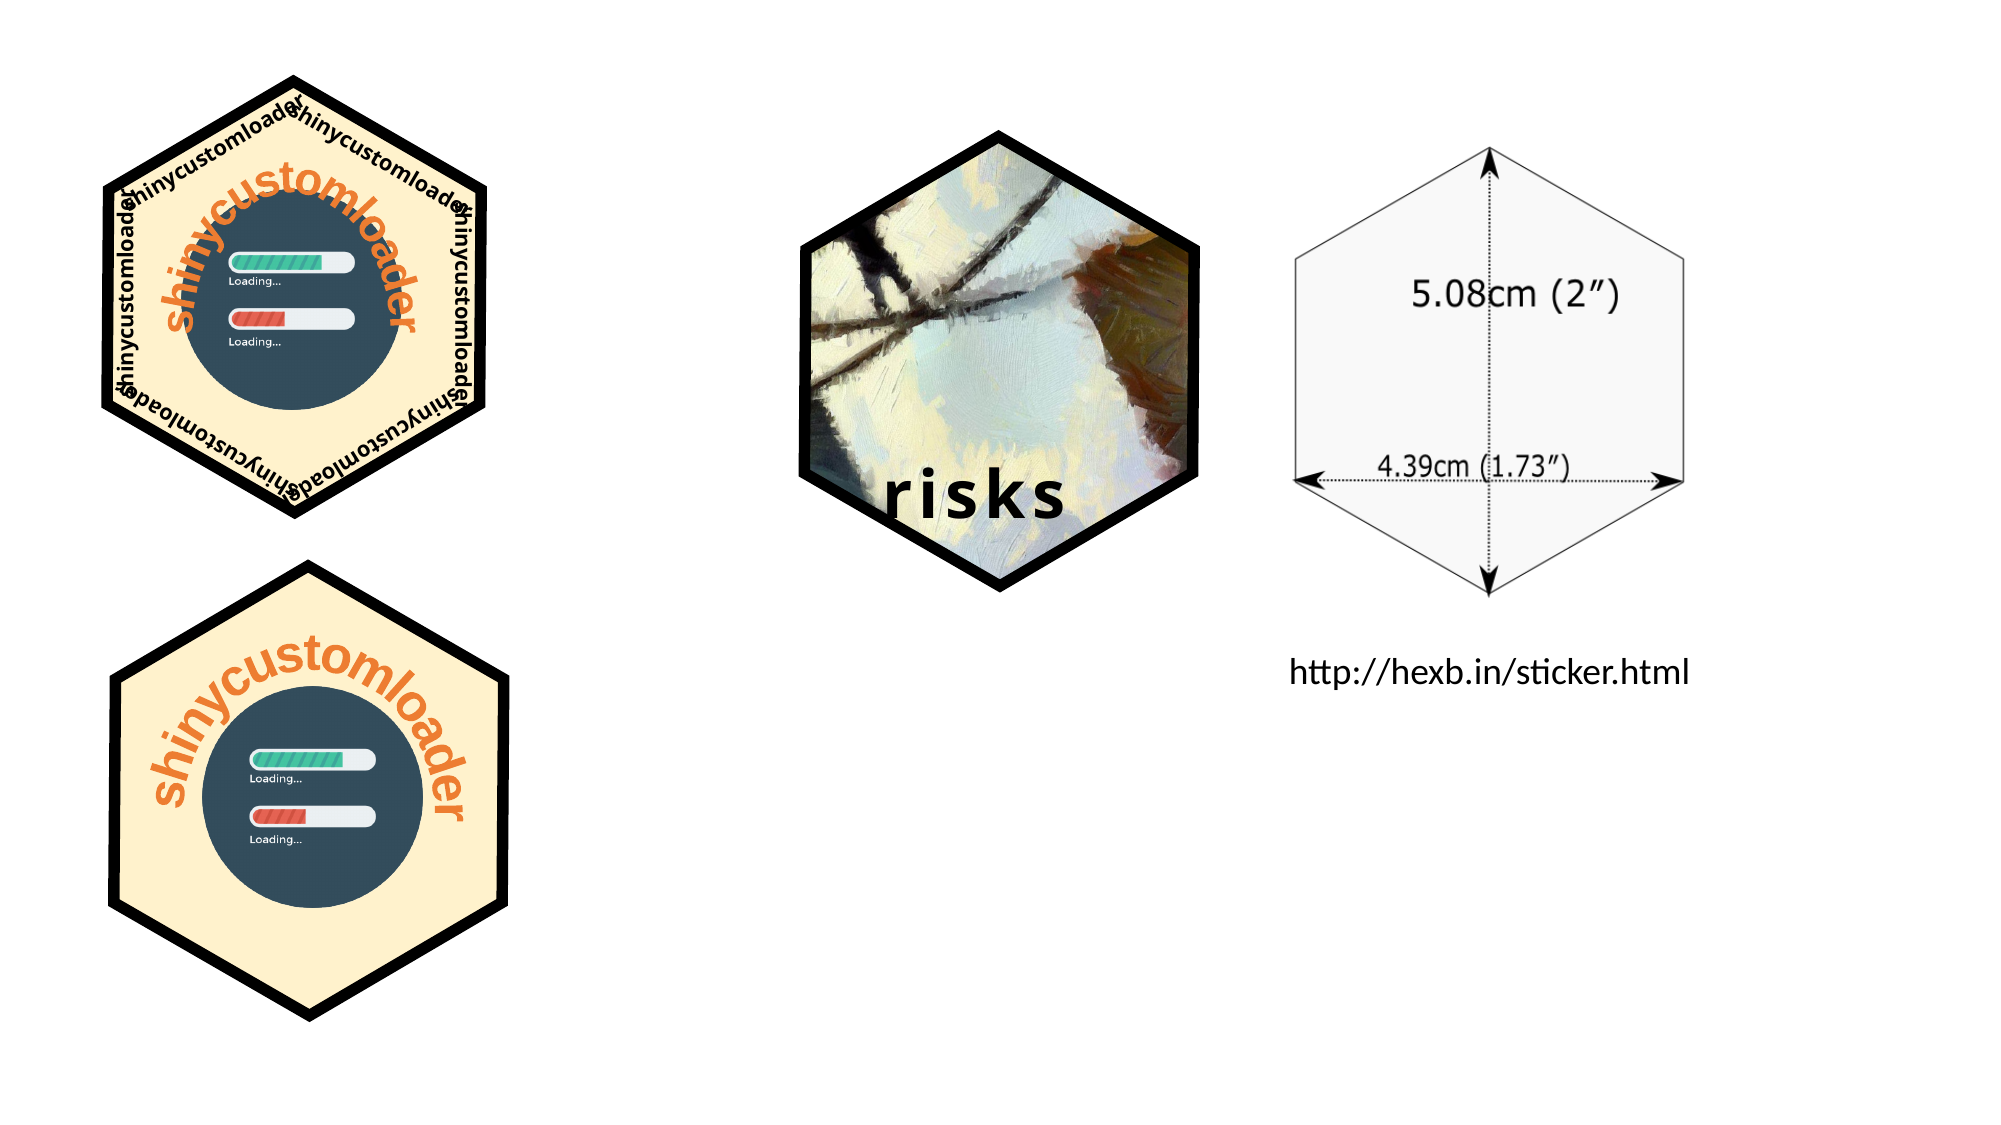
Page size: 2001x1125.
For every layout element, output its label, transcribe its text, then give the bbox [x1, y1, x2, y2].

picture [1289, 140, 1690, 601]
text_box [85, 596, 532, 986]
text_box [0, 49, 617, 551]
text_box risks [867, 444, 1081, 539]
text_box [803, 135, 1196, 588]
text_box http://hexb.in/sticker.html [1274, 639, 1706, 700]
